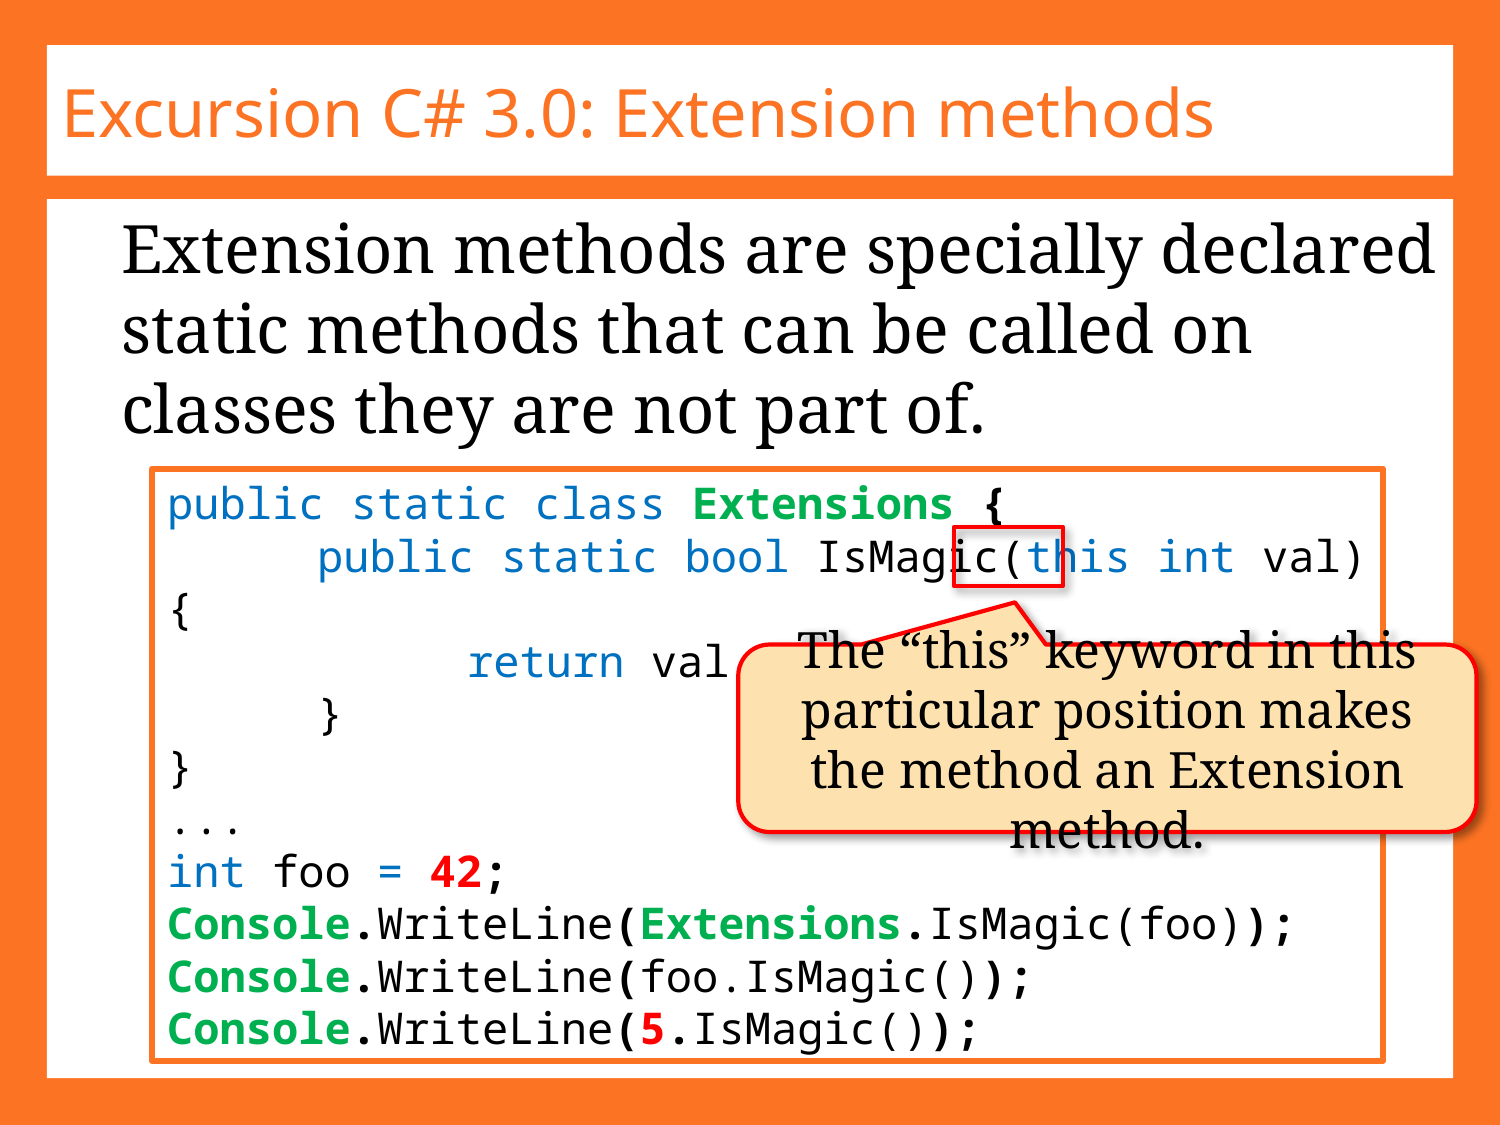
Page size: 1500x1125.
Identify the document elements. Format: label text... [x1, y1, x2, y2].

list Extension methods are specially declared static methods that can be called on classes they are not part of. [46, 199, 1454, 1079]
text_box The “this” keyword in this particular position makes the method an Extension method. [736, 600, 1479, 835]
title Excursion C# 3.0: Extension methods [46, 45, 1454, 176]
text_box public static class Extensions { public static bool IsMagic(this int val) { return val == 42; } } ... int foo = 42; Console.WriteLine(Extensions.IsMagic(foo)); Console.WriteLine(foo.IsMagic()); Console.WriteLine(5.IsMagic()); [152, 468, 1383, 1061]
text_box [952, 525, 1065, 588]
